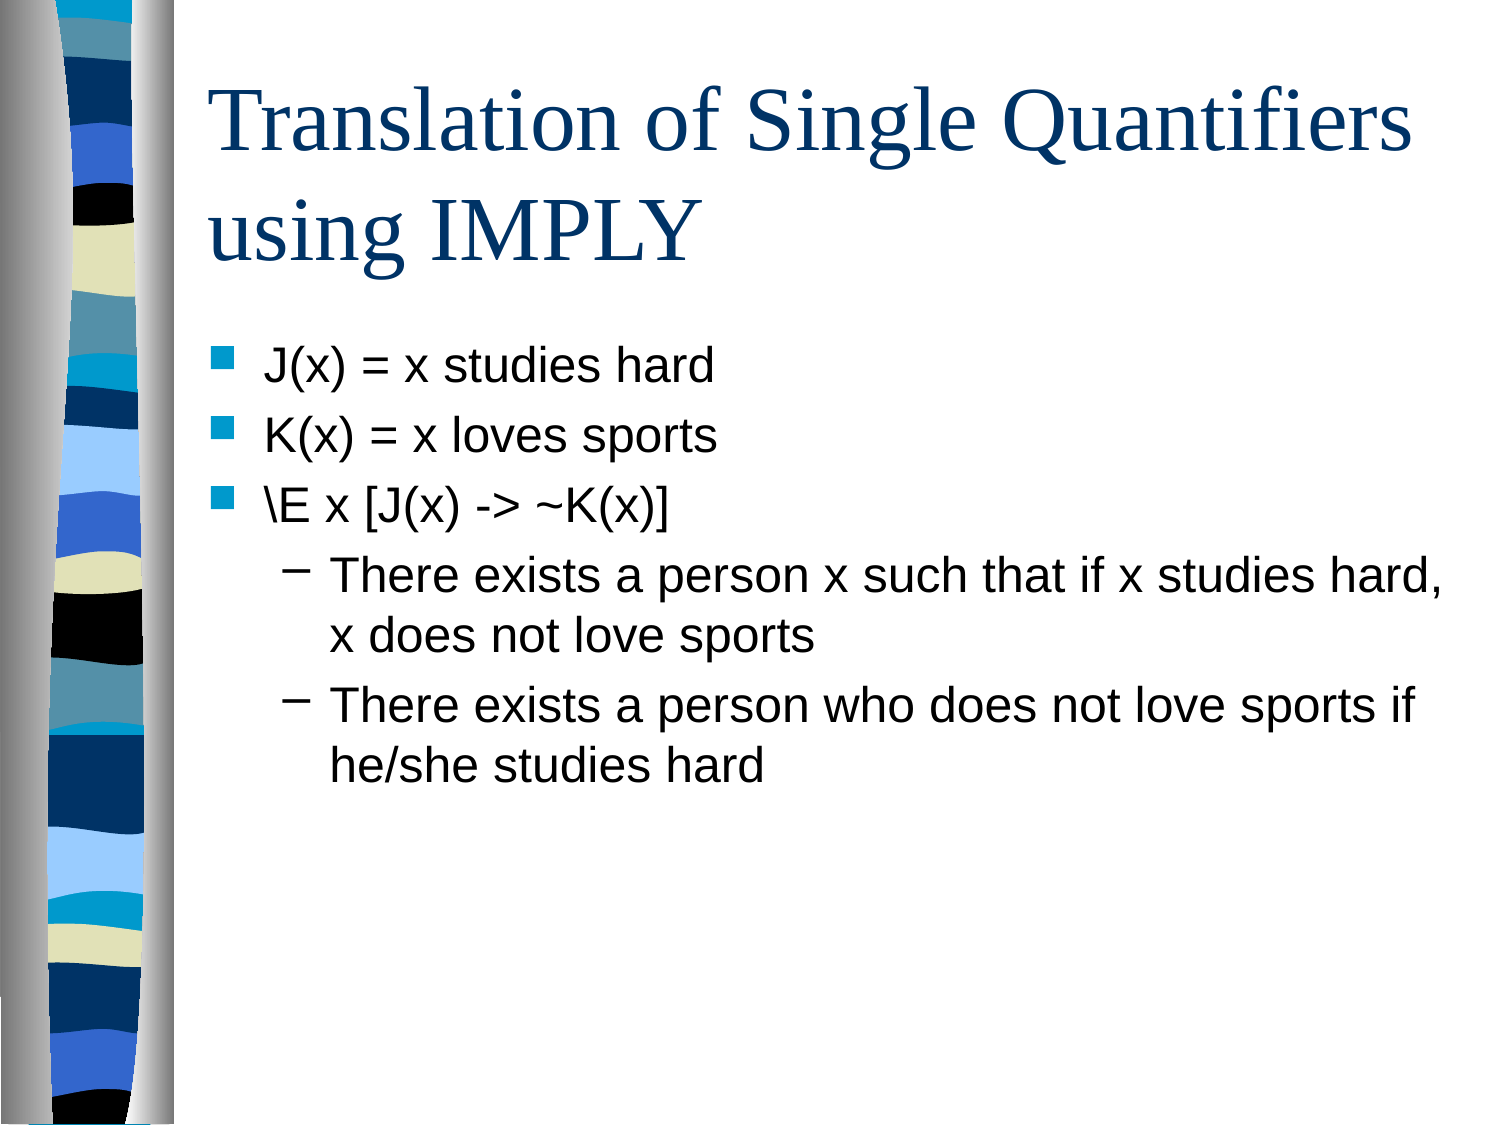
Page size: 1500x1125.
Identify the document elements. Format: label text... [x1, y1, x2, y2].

title Translation of Single Quantifiers using IMPLY [192, 74, 1468, 263]
list J(x) = x studies hard K(x) = x loves sports \E x [J(x) -> ~K(x)] There exists a person x such that if x studies hard, x does not love sports There exists a person who does not love sports if he/she studies hard [192, 324, 1468, 1001]
